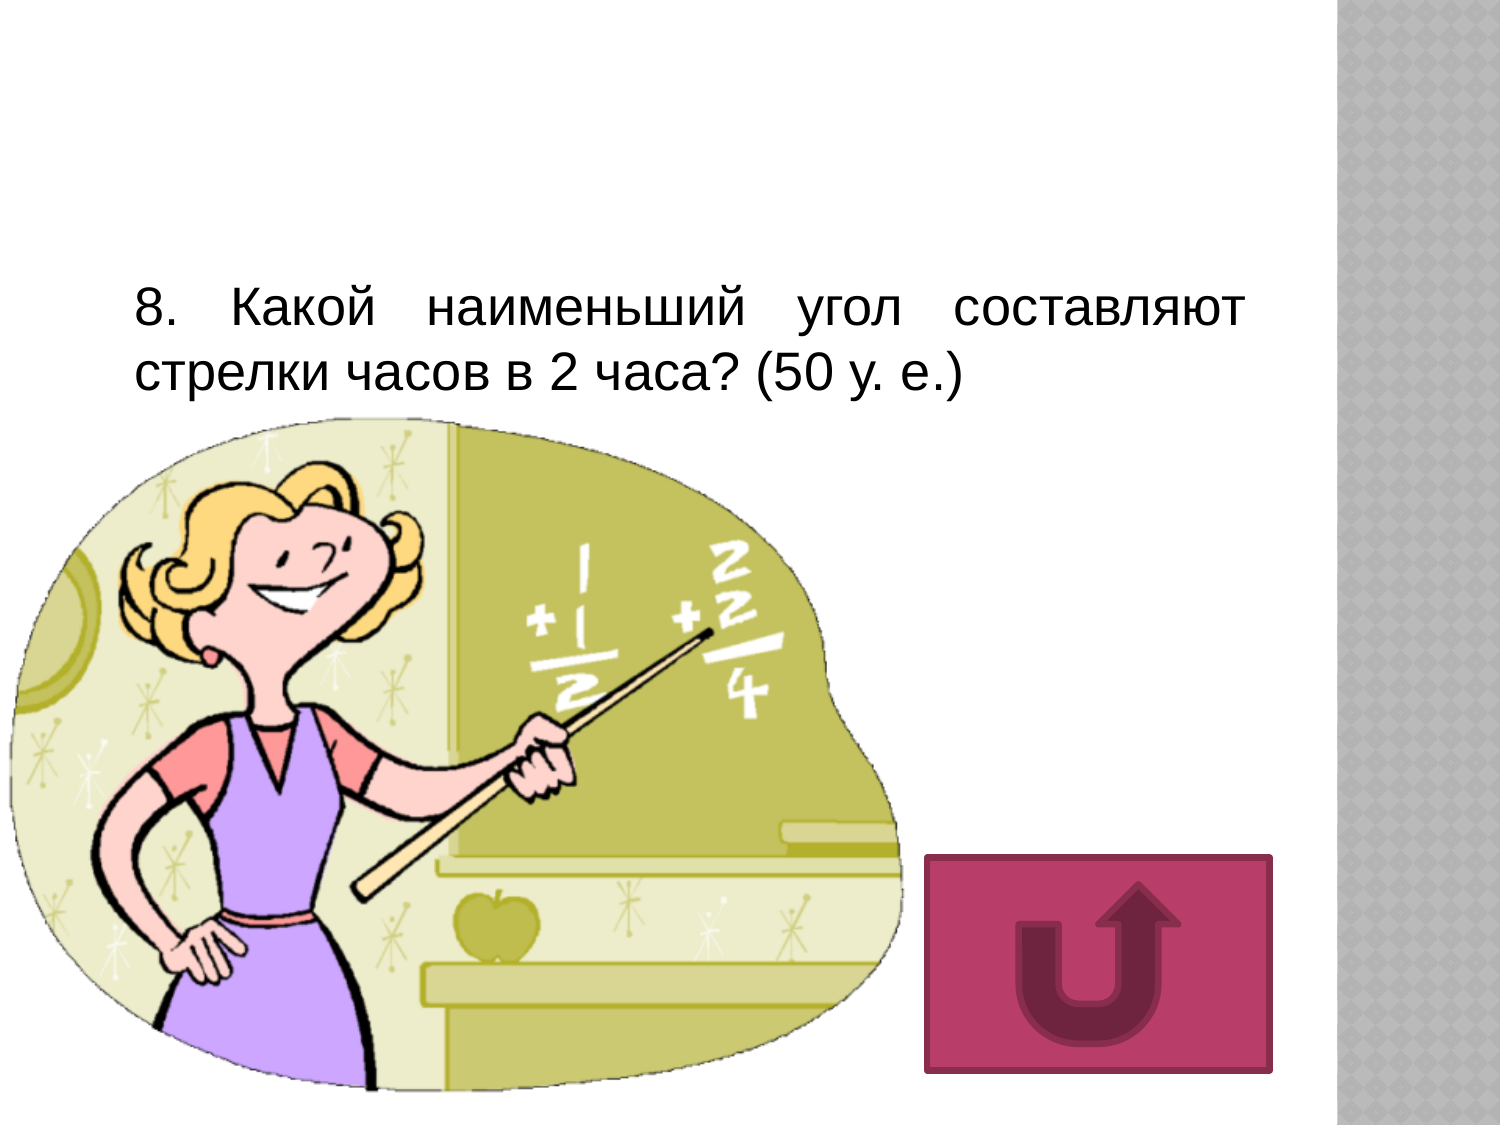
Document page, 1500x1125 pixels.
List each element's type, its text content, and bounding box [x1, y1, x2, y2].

list 8. Какой наименьший угол составляют стрелки часов в 2 часа? (50 у. е.) [75, 264, 1263, 1059]
text_box [924, 854, 1273, 1074]
picture [0, 408, 914, 1102]
